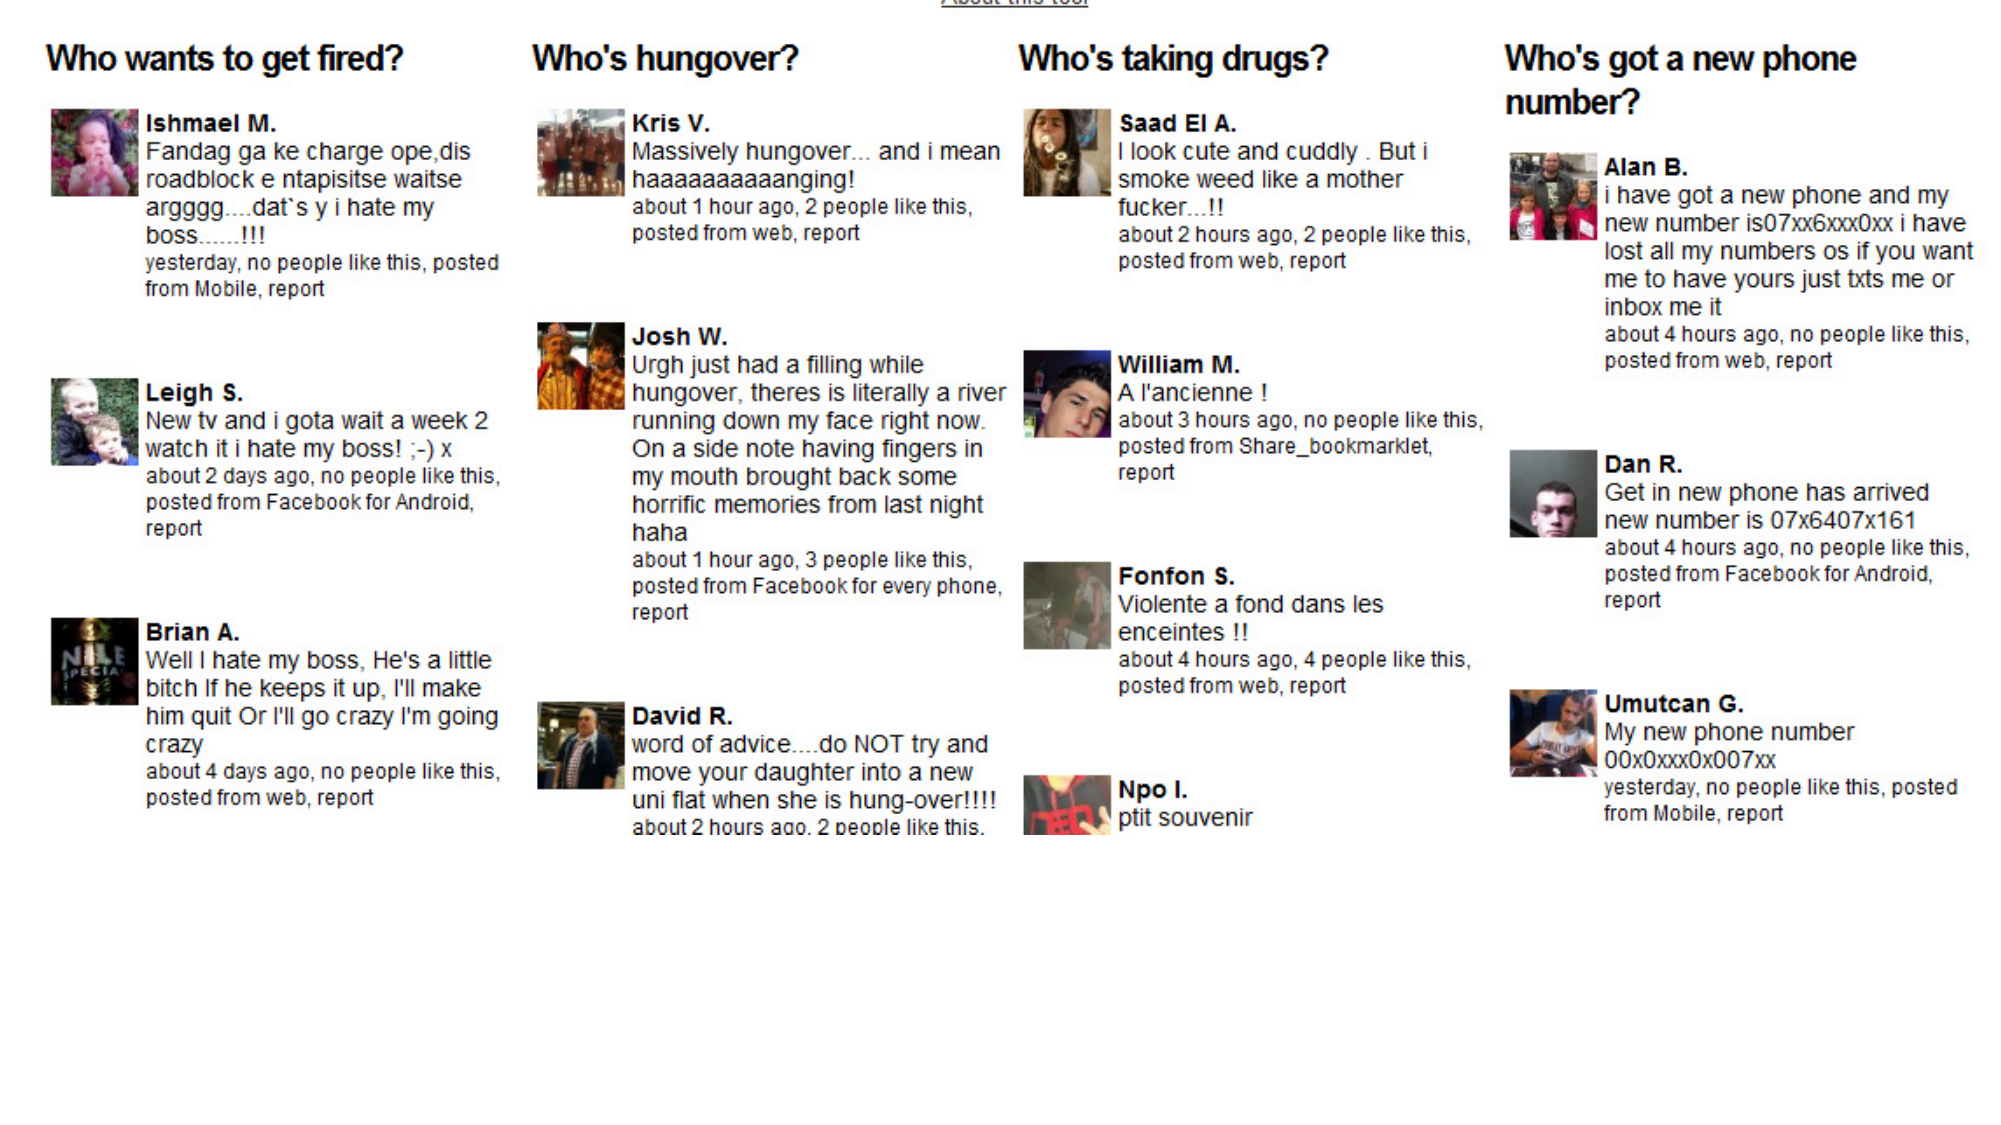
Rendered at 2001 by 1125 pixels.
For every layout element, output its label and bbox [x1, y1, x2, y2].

list [27, 0, 2000, 836]
